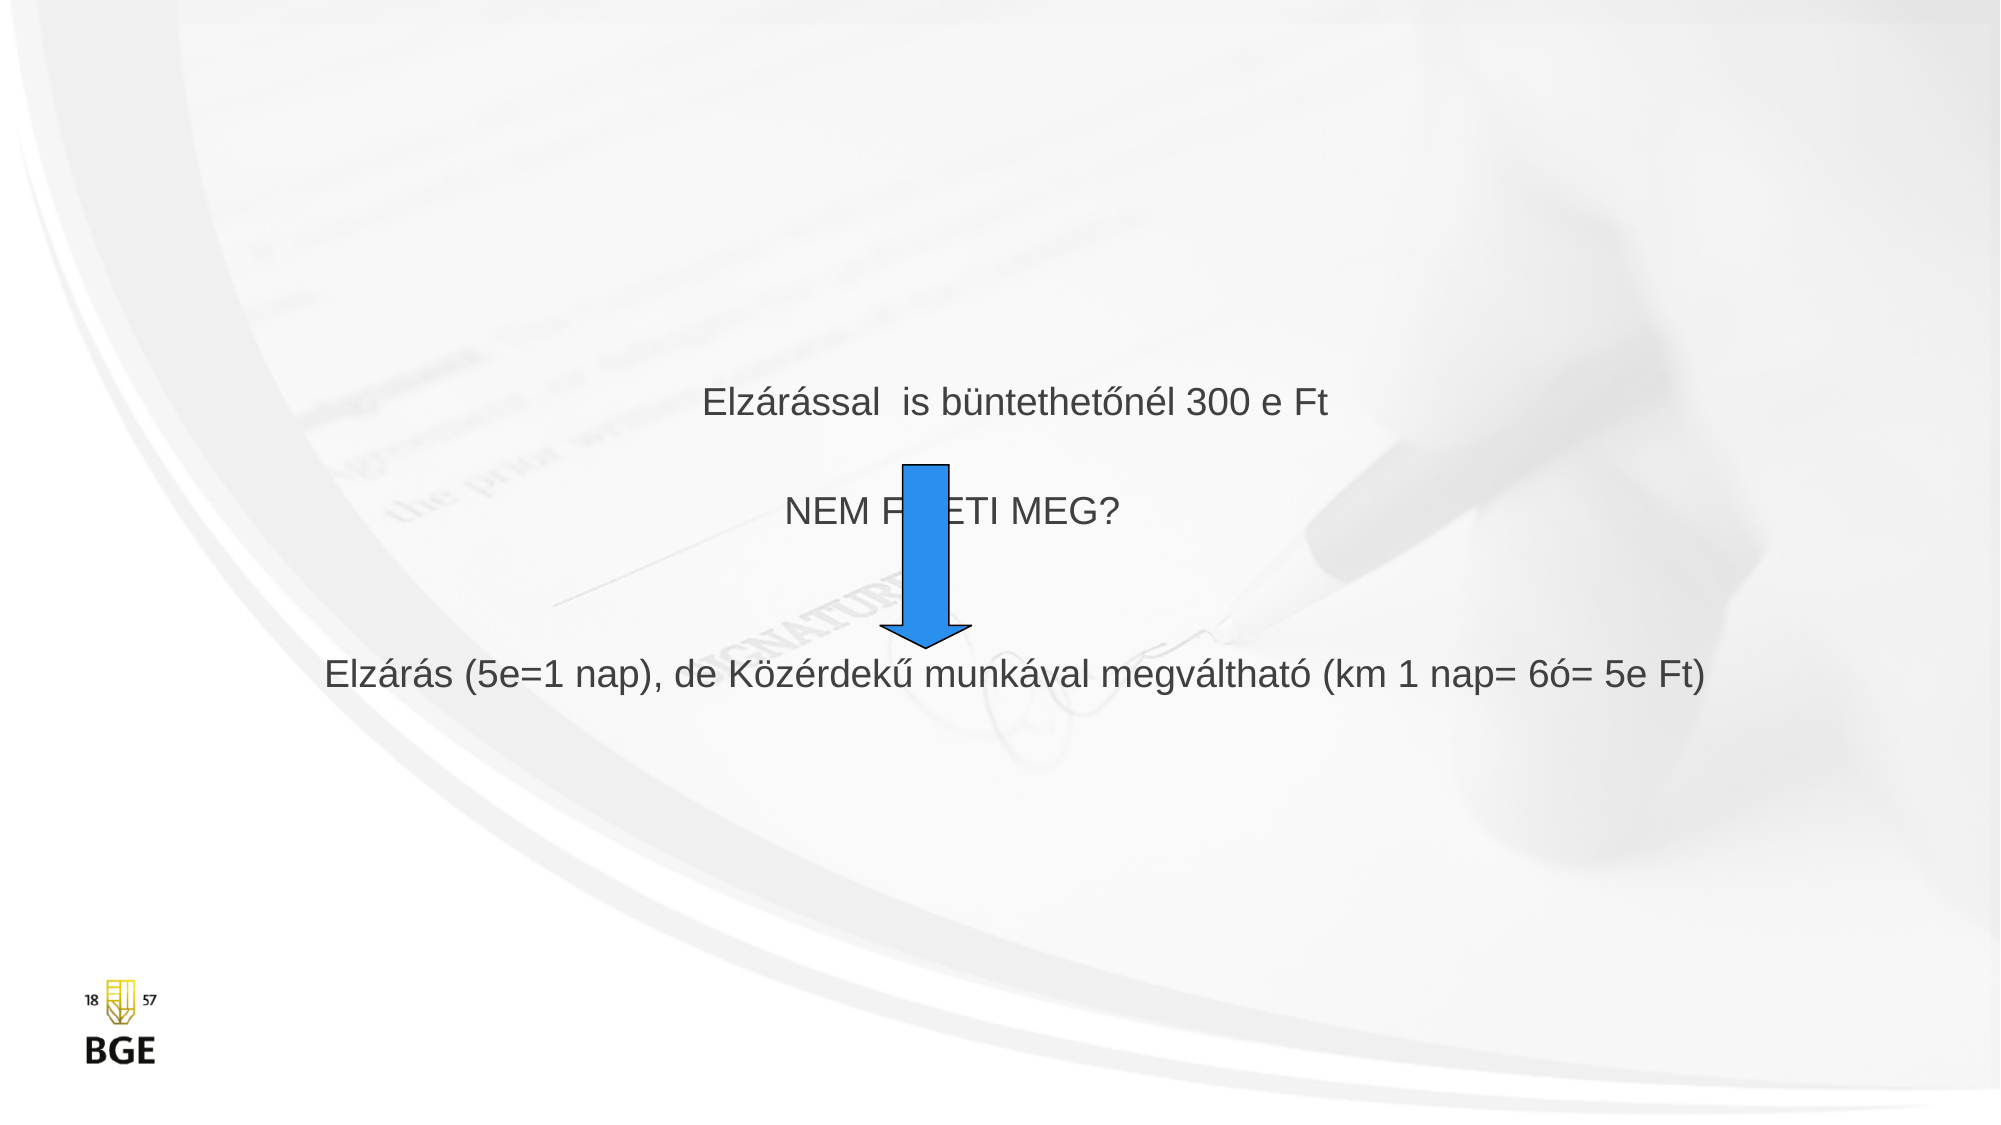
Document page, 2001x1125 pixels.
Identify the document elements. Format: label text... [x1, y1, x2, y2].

text_box [879, 464, 972, 649]
list Elzárással is büntethetőnél 300 e Ft NEM FIZETI MEG? Elzárás (5e=1 nap), de Közérdekű munkával megváltható (km 1 nap= 6ó= 5e Ft) [117, 86, 1912, 985]
picture [0, 0, 2001, 1125]
